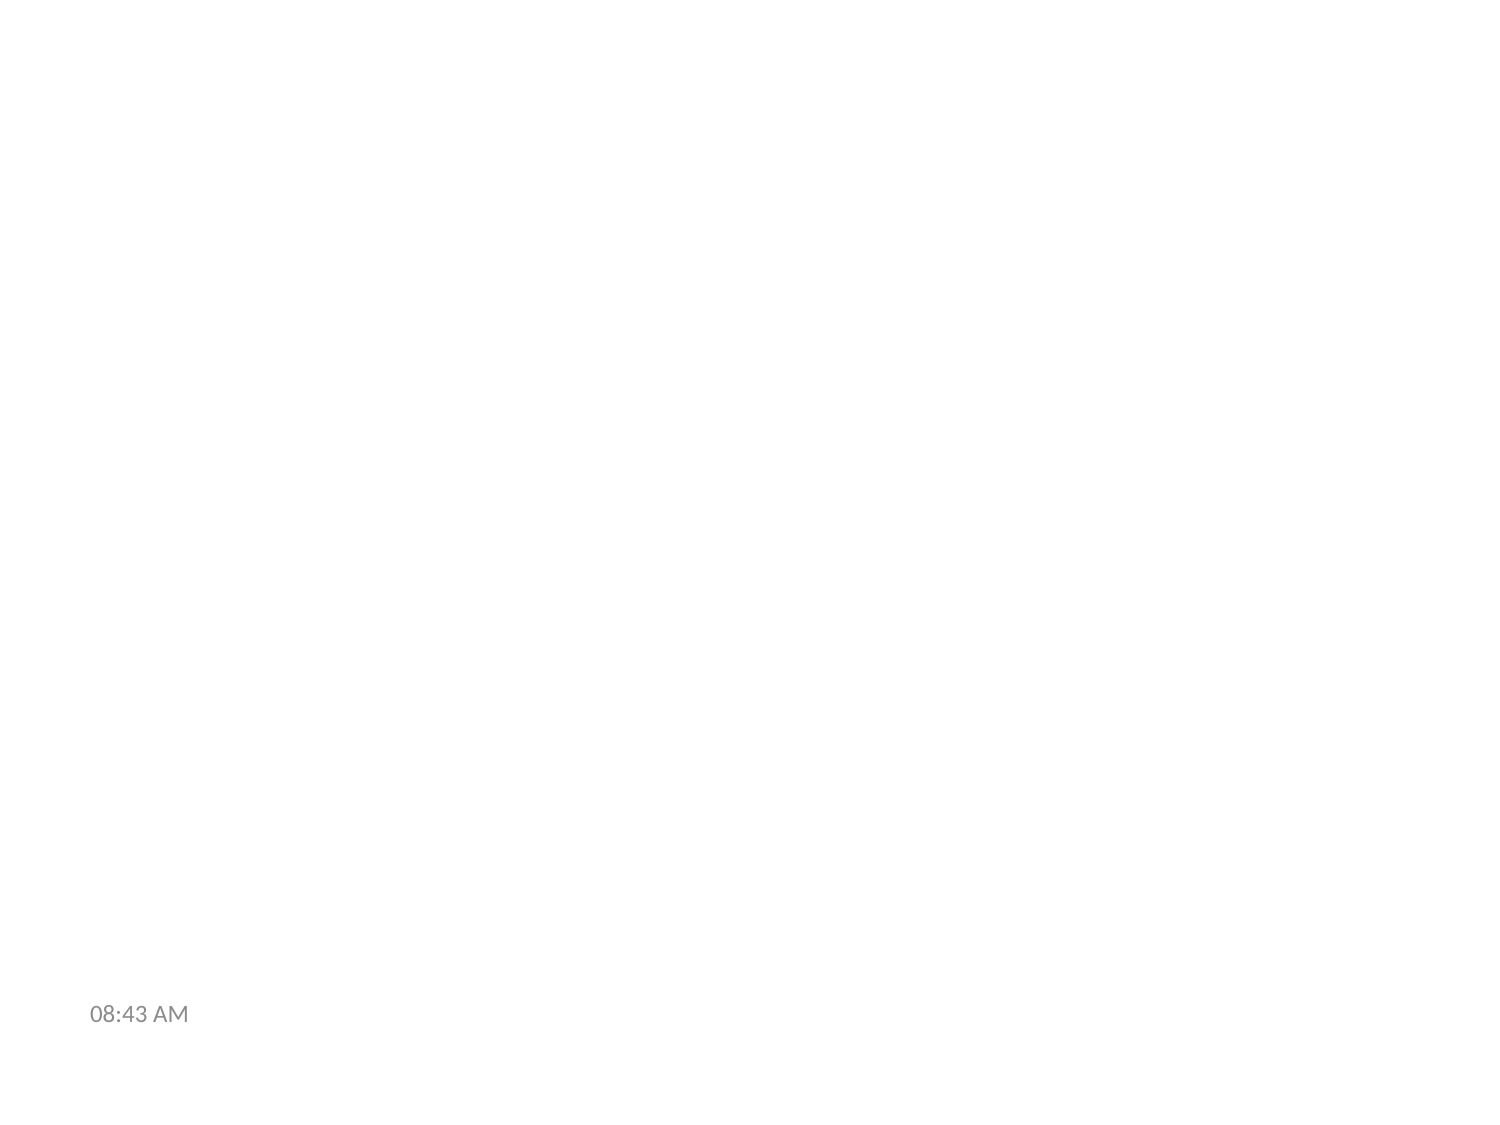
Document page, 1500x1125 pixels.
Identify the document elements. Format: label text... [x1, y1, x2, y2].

text_box 3:35 PM [75, 982, 425, 1043]
